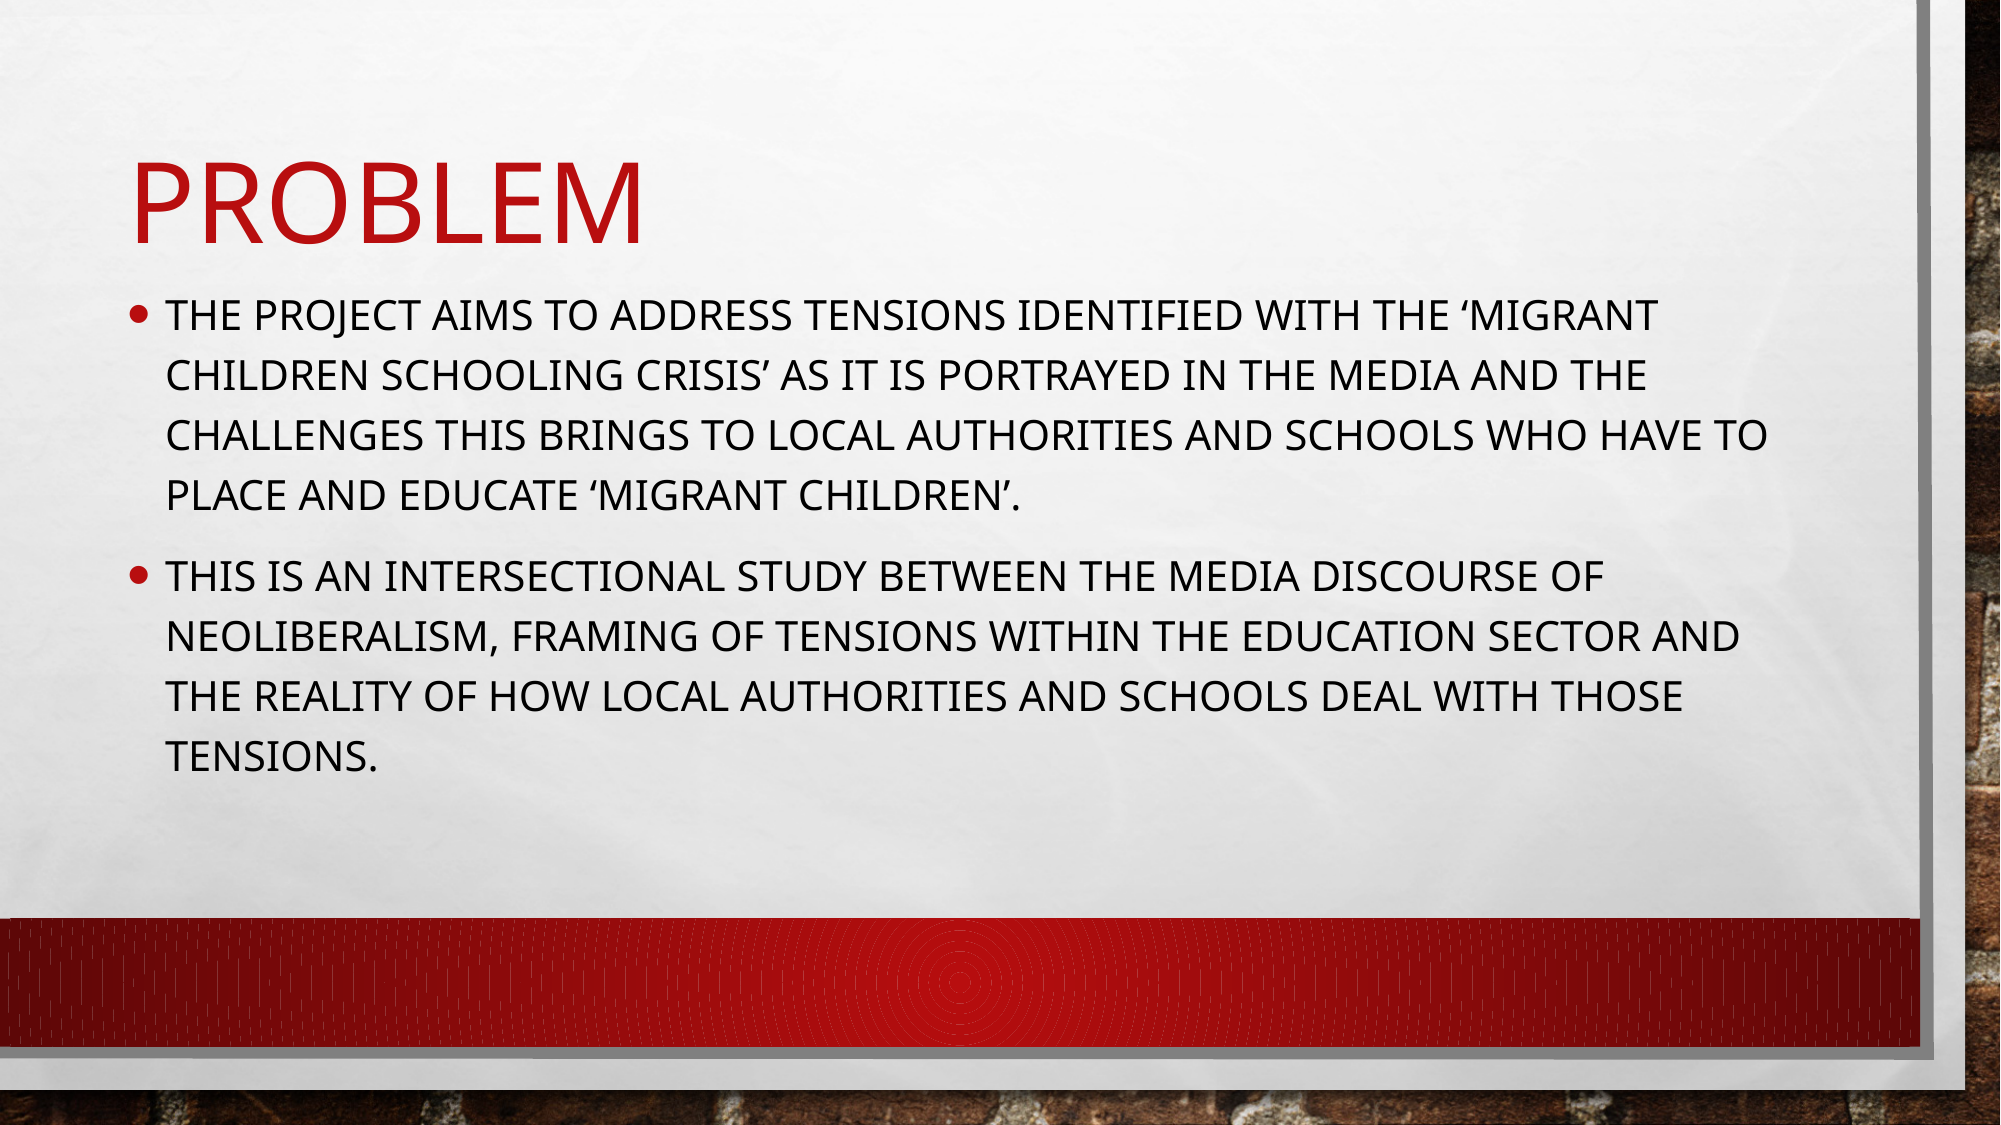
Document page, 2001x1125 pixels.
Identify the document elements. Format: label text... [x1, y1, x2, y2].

title Problem [112, 112, 1818, 302]
list The project aims to address tensions identified with the ‘migrant children schooling crisis’ as it is portrayed in the media and the challenges this brings to local authorities and schools who have to place and educate ‘migrant children’. This is an intersectional study between the media discourse of neoliberalism, framing of tensions within the education sector and the reality of how local authorities and schools deal with those tensions. [112, 338, 1818, 882]
picture [0, 0, 2000, 1125]
